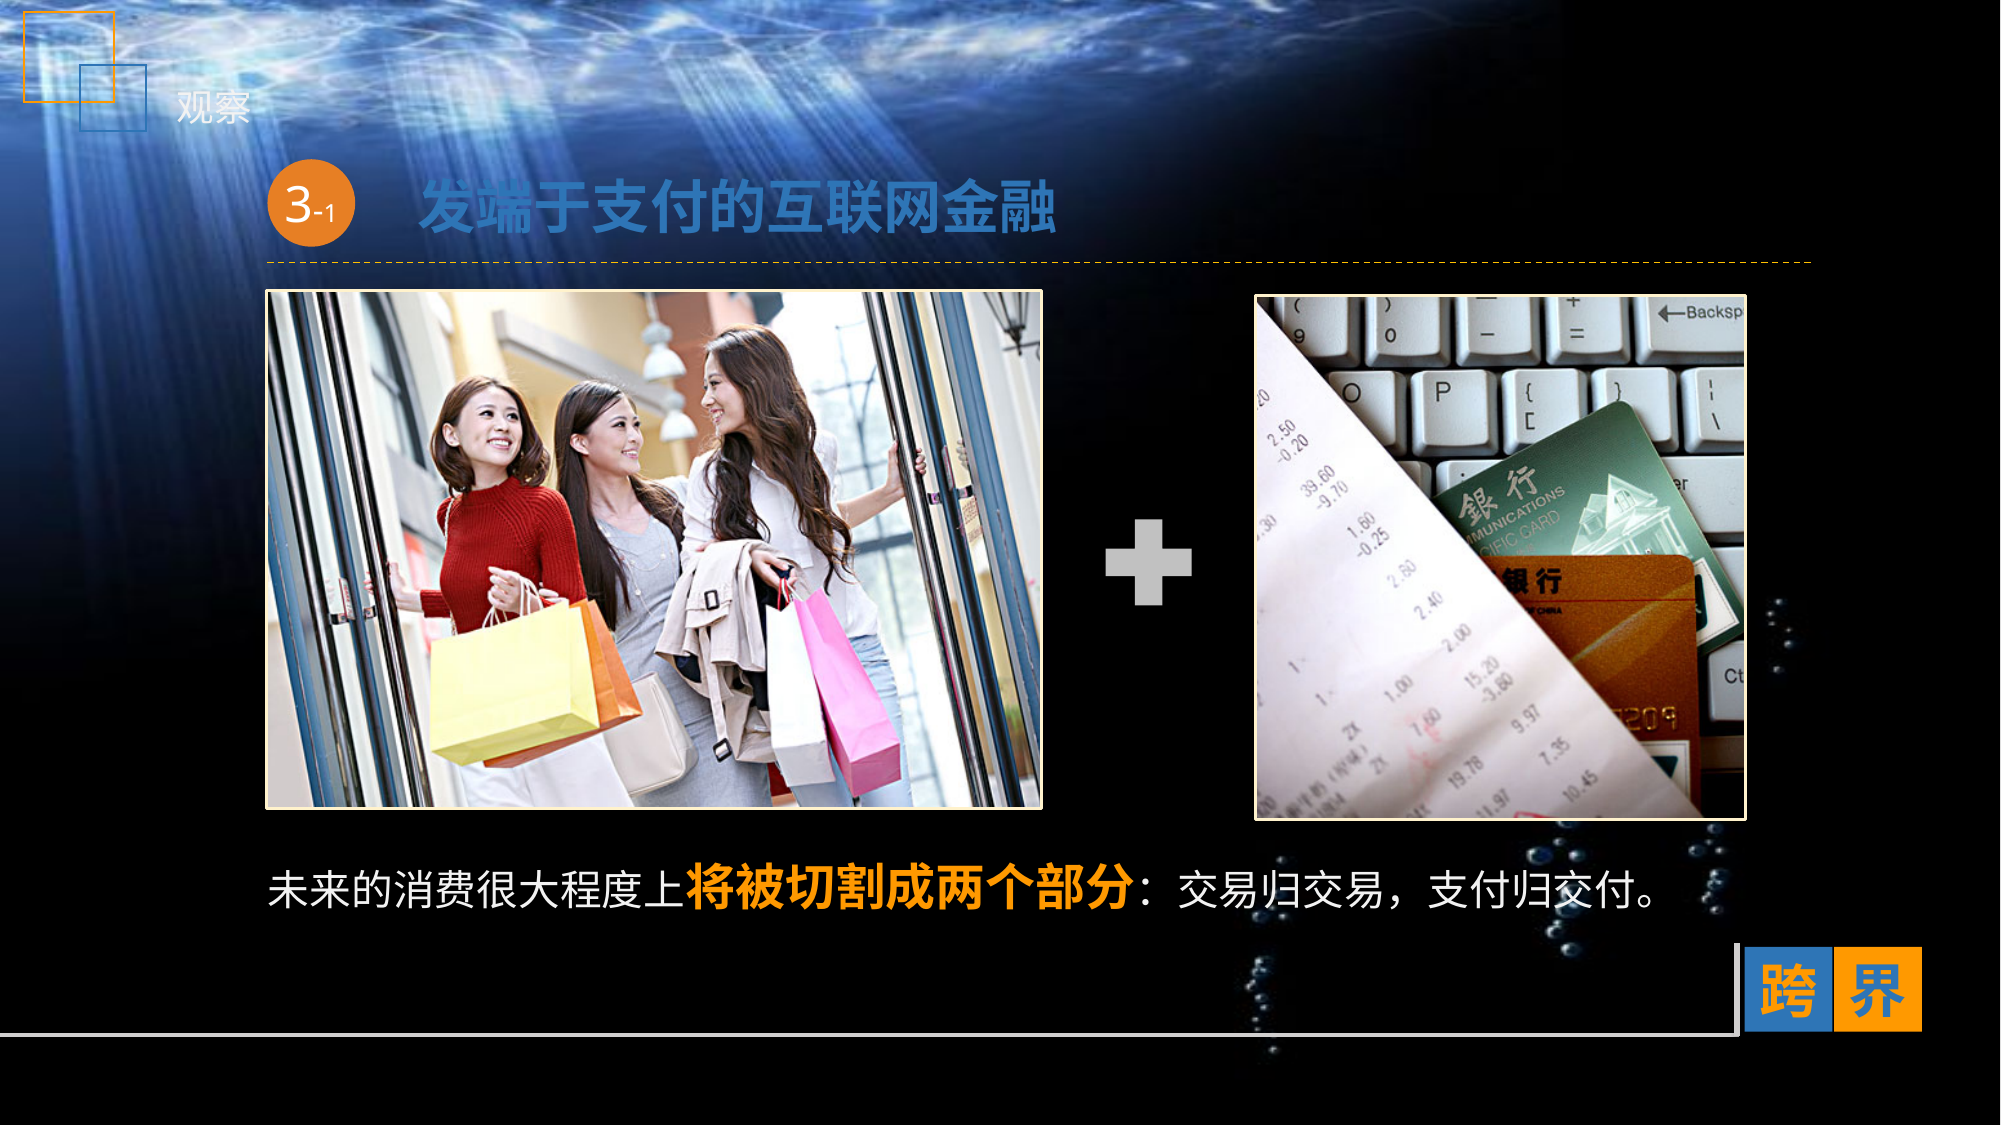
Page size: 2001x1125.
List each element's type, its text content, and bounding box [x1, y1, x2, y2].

text_box 未来的消费很大程度上将被切割成两个部分：交易归交易，支付归交付。 [253, 830, 1718, 966]
picture [0, 0, 2001, 1125]
text_box 观察 [161, 76, 267, 137]
text_box [289, 159, 334, 165]
text_box 发端于支付的互联网金融 [402, 163, 1815, 248]
text_box [288, 240, 335, 247]
text_box [1104, 518, 1193, 607]
text_box 3-1 [269, 165, 353, 240]
